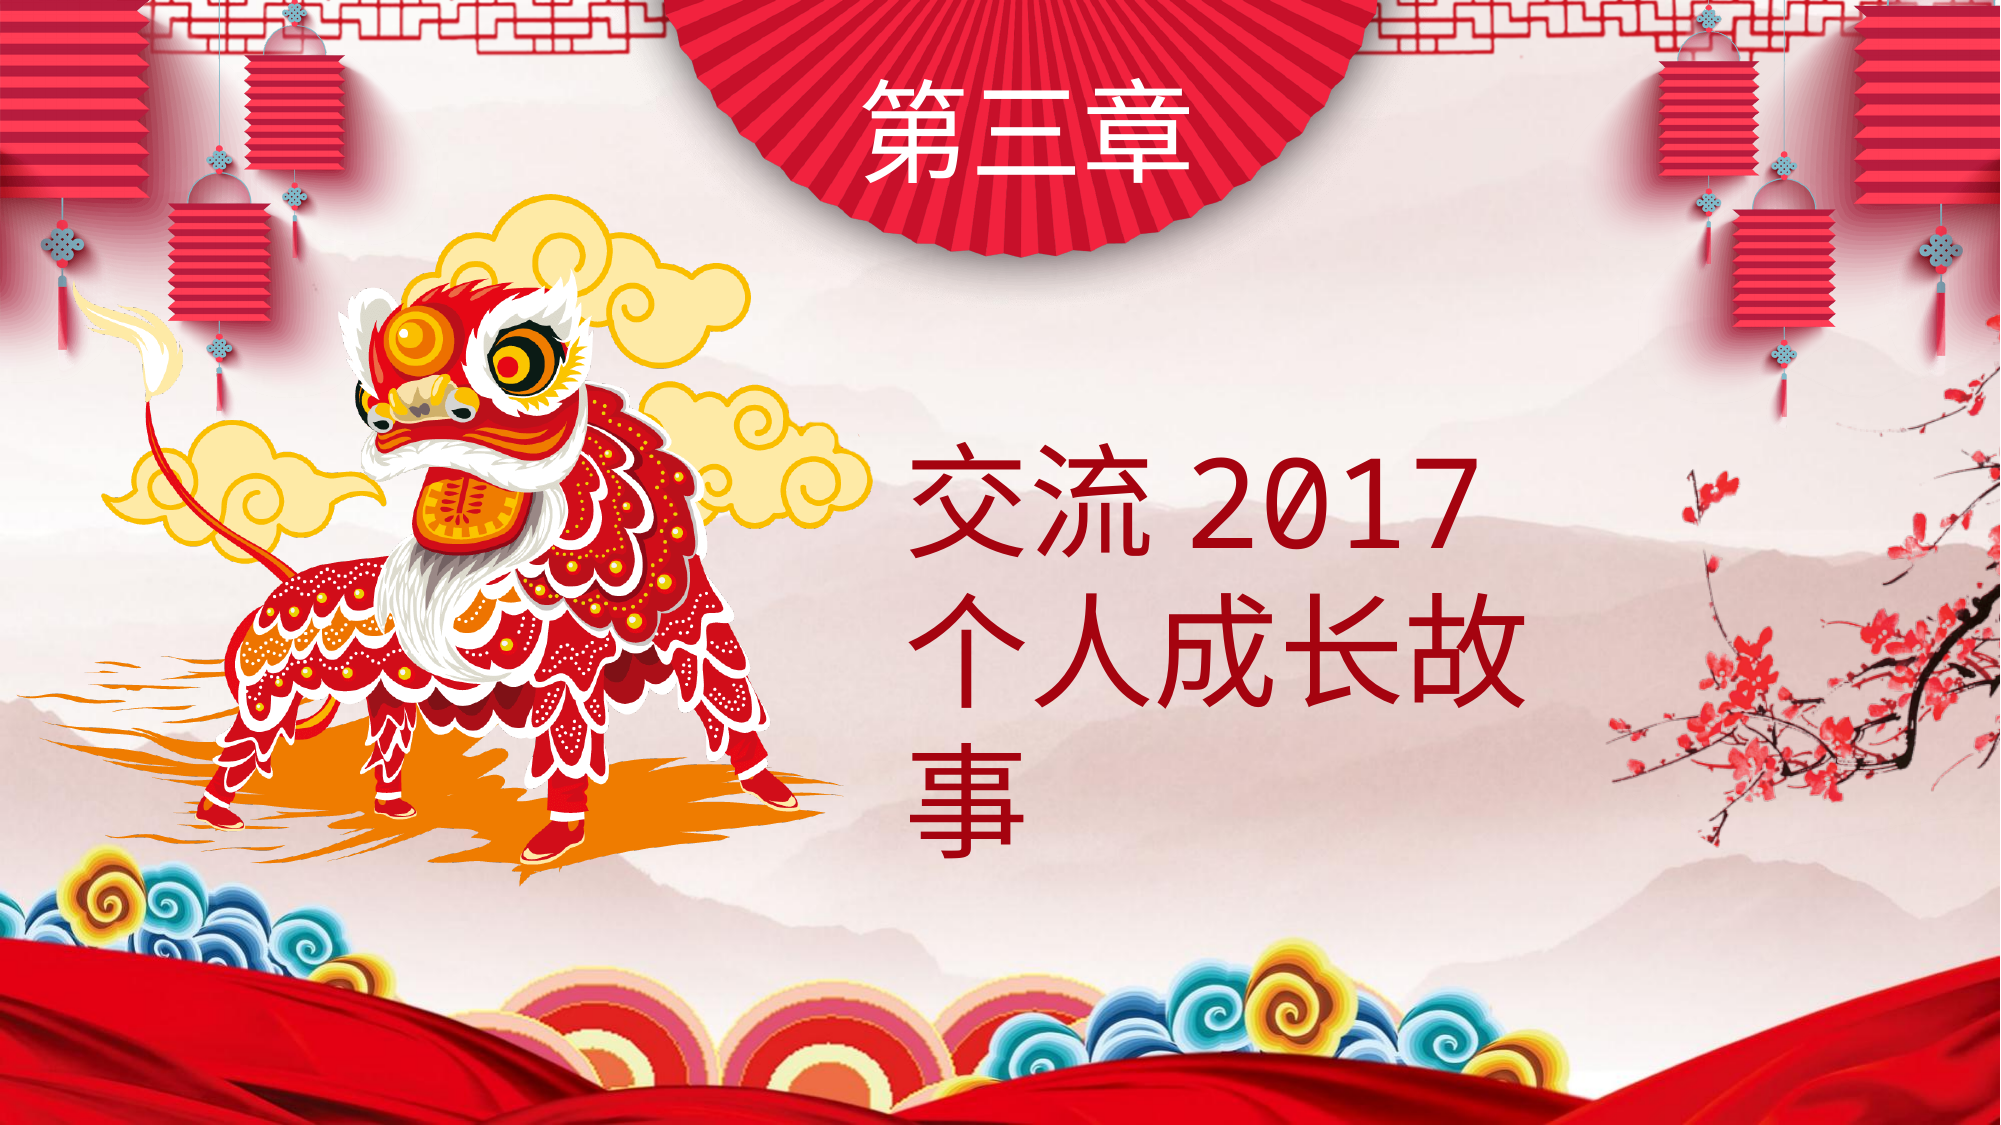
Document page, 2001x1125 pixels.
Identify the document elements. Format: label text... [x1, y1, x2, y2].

text_box 交流2017个人成长故事 [1029, 416, 1538, 881]
picture [0, 0, 2000, 1125]
